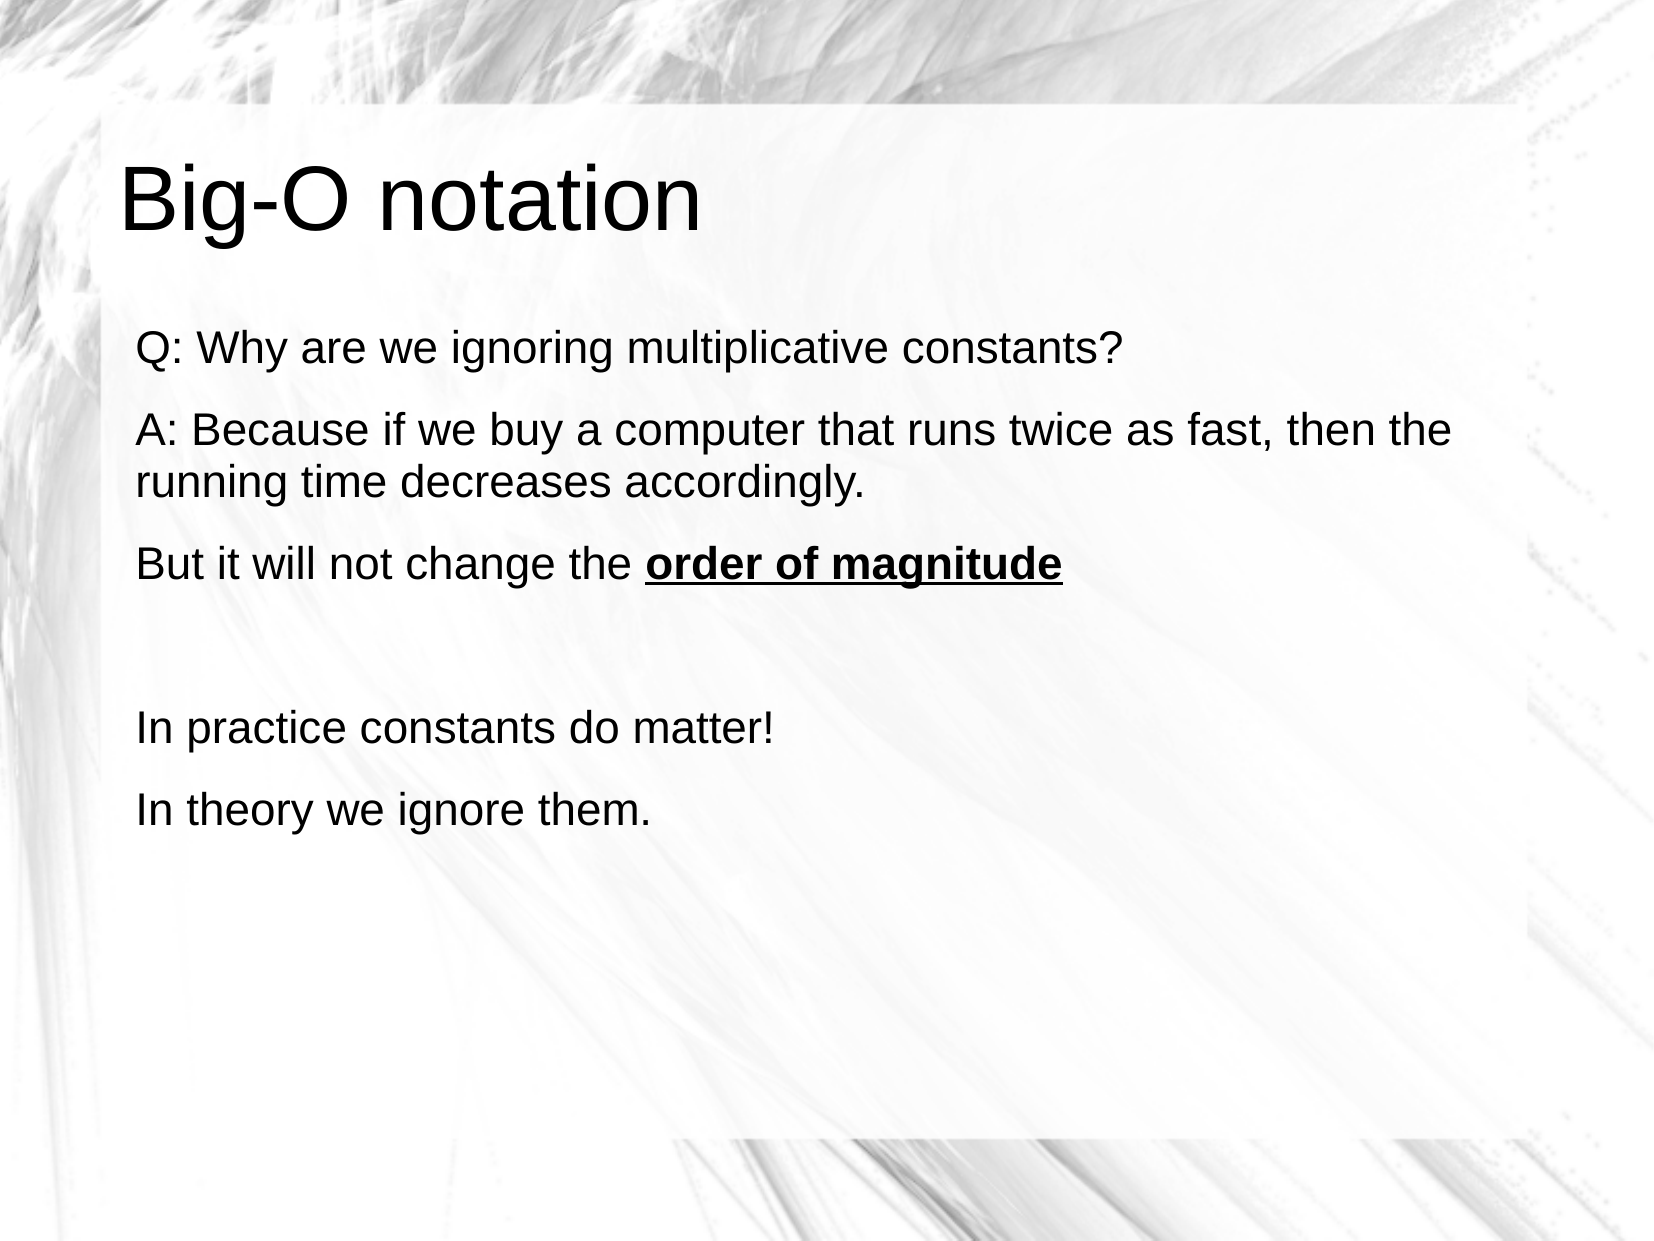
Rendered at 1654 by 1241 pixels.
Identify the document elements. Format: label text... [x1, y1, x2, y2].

title Big-O notation [118, 112, 1506, 281]
picture [0, 0, 1654, 1241]
list Q: Why are we ignoring multiplicative constants? A: Because if we buy a computer that runs twice as fast, then the running time decreases accordingly. But it will not change the order of magnitude In practice constants do matter! In theory we ignore them. [118, 319, 1571, 1109]
